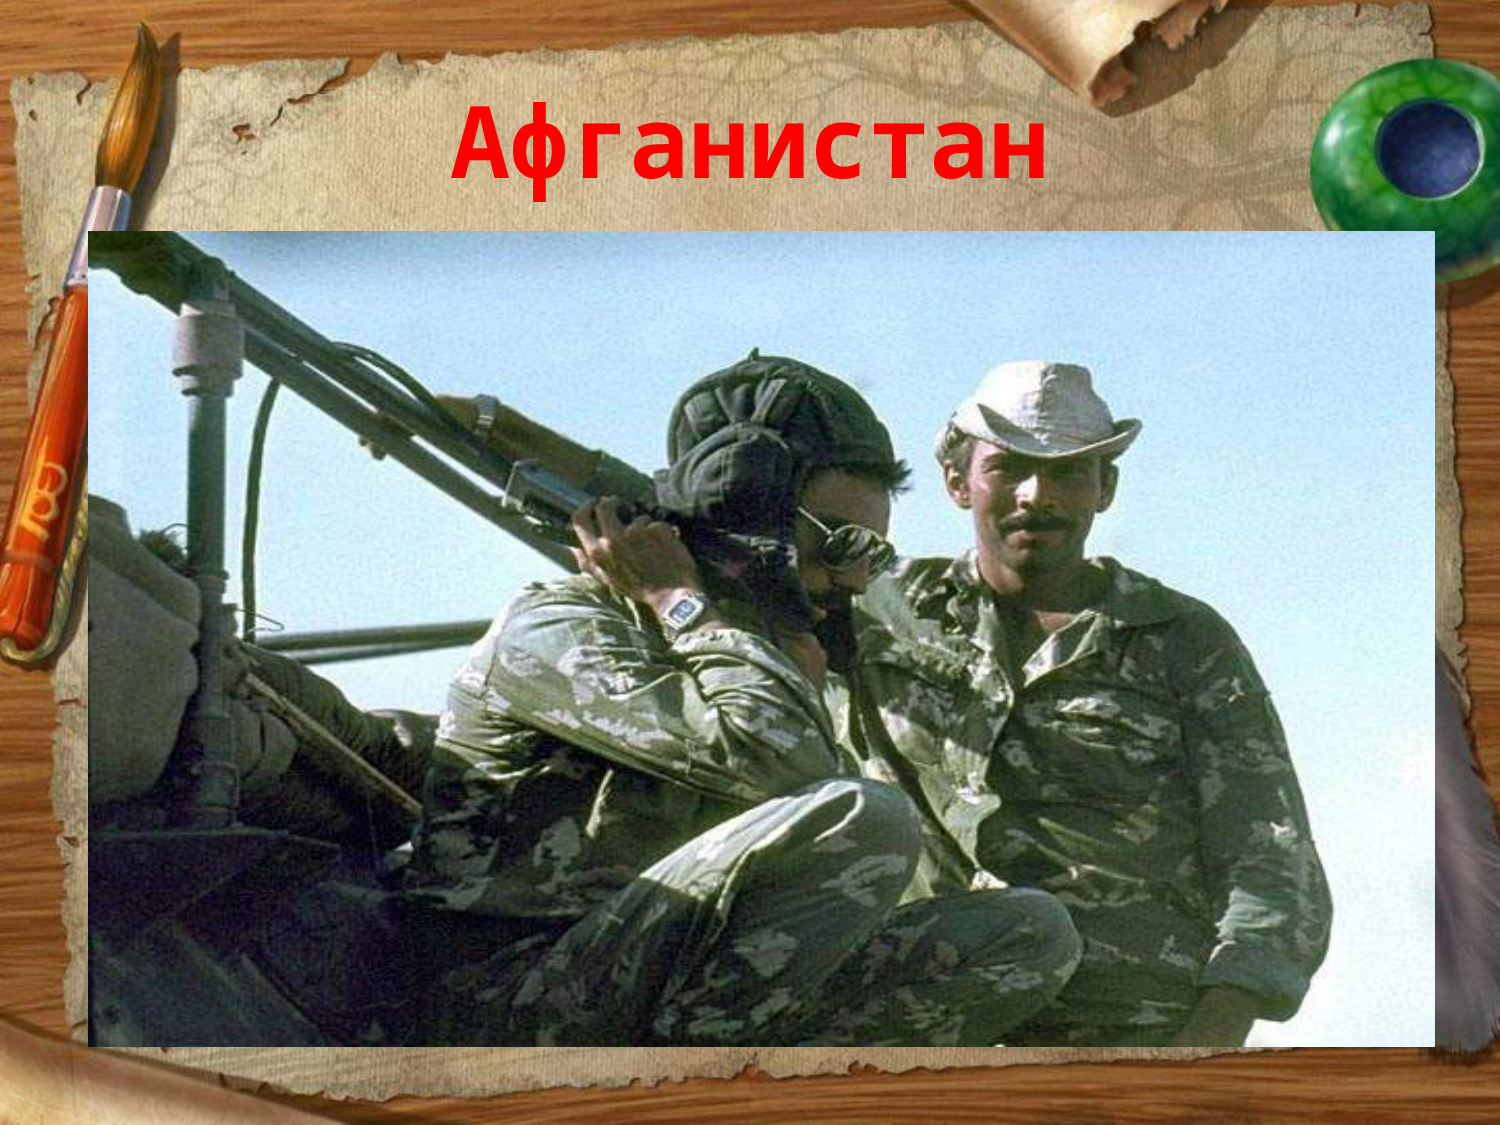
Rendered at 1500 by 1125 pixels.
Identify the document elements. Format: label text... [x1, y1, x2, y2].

title Афганистан [75, 45, 1425, 233]
picture [0, 0, 1500, 1125]
